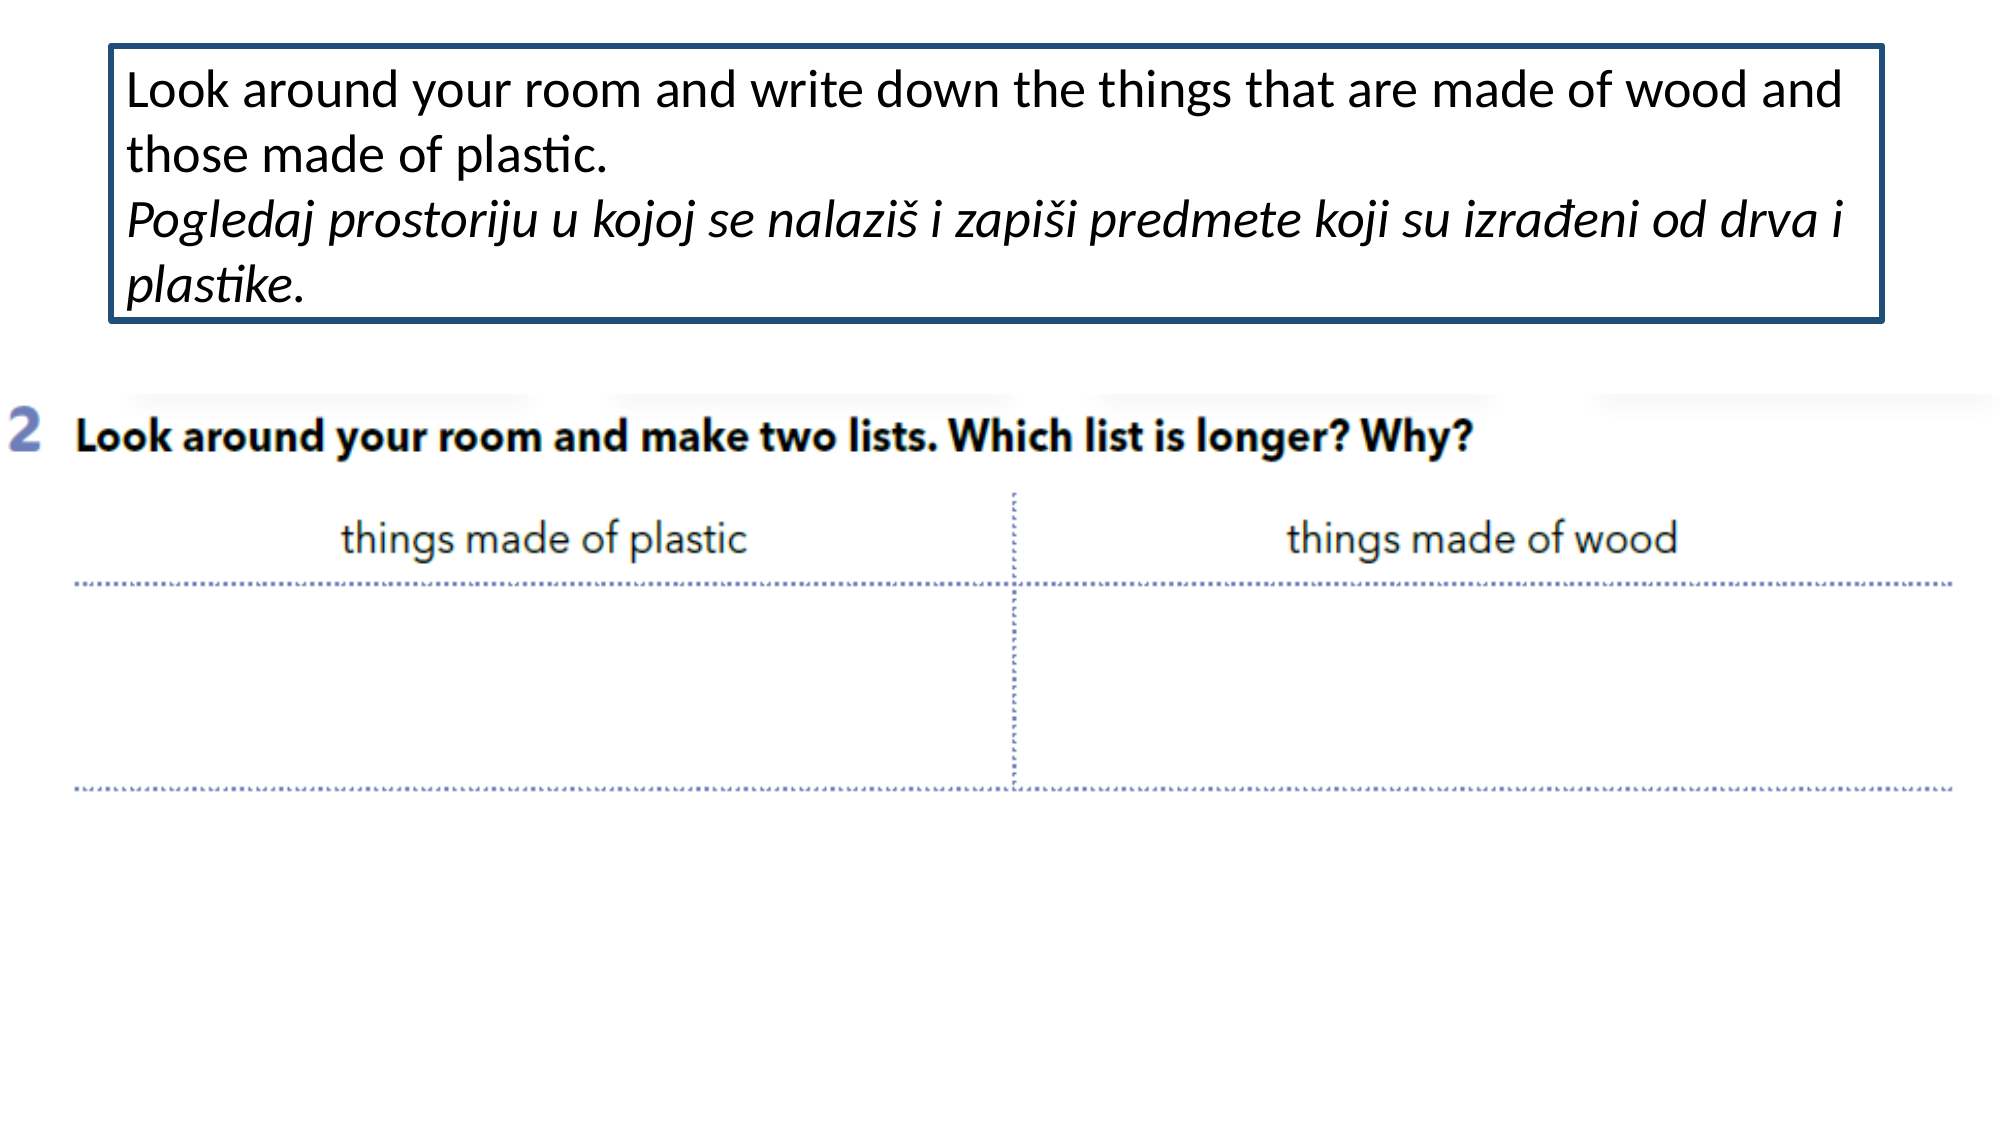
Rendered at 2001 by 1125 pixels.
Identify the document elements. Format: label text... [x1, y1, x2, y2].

text_box Look around your room and write down the things that are made of wood and those made of plastic. Pogledaj prostoriju u kojoj se nalaziš i zapiši predmete koji su izrađeni od drva i plastike. [111, 45, 1883, 321]
picture [3, 394, 2000, 804]
